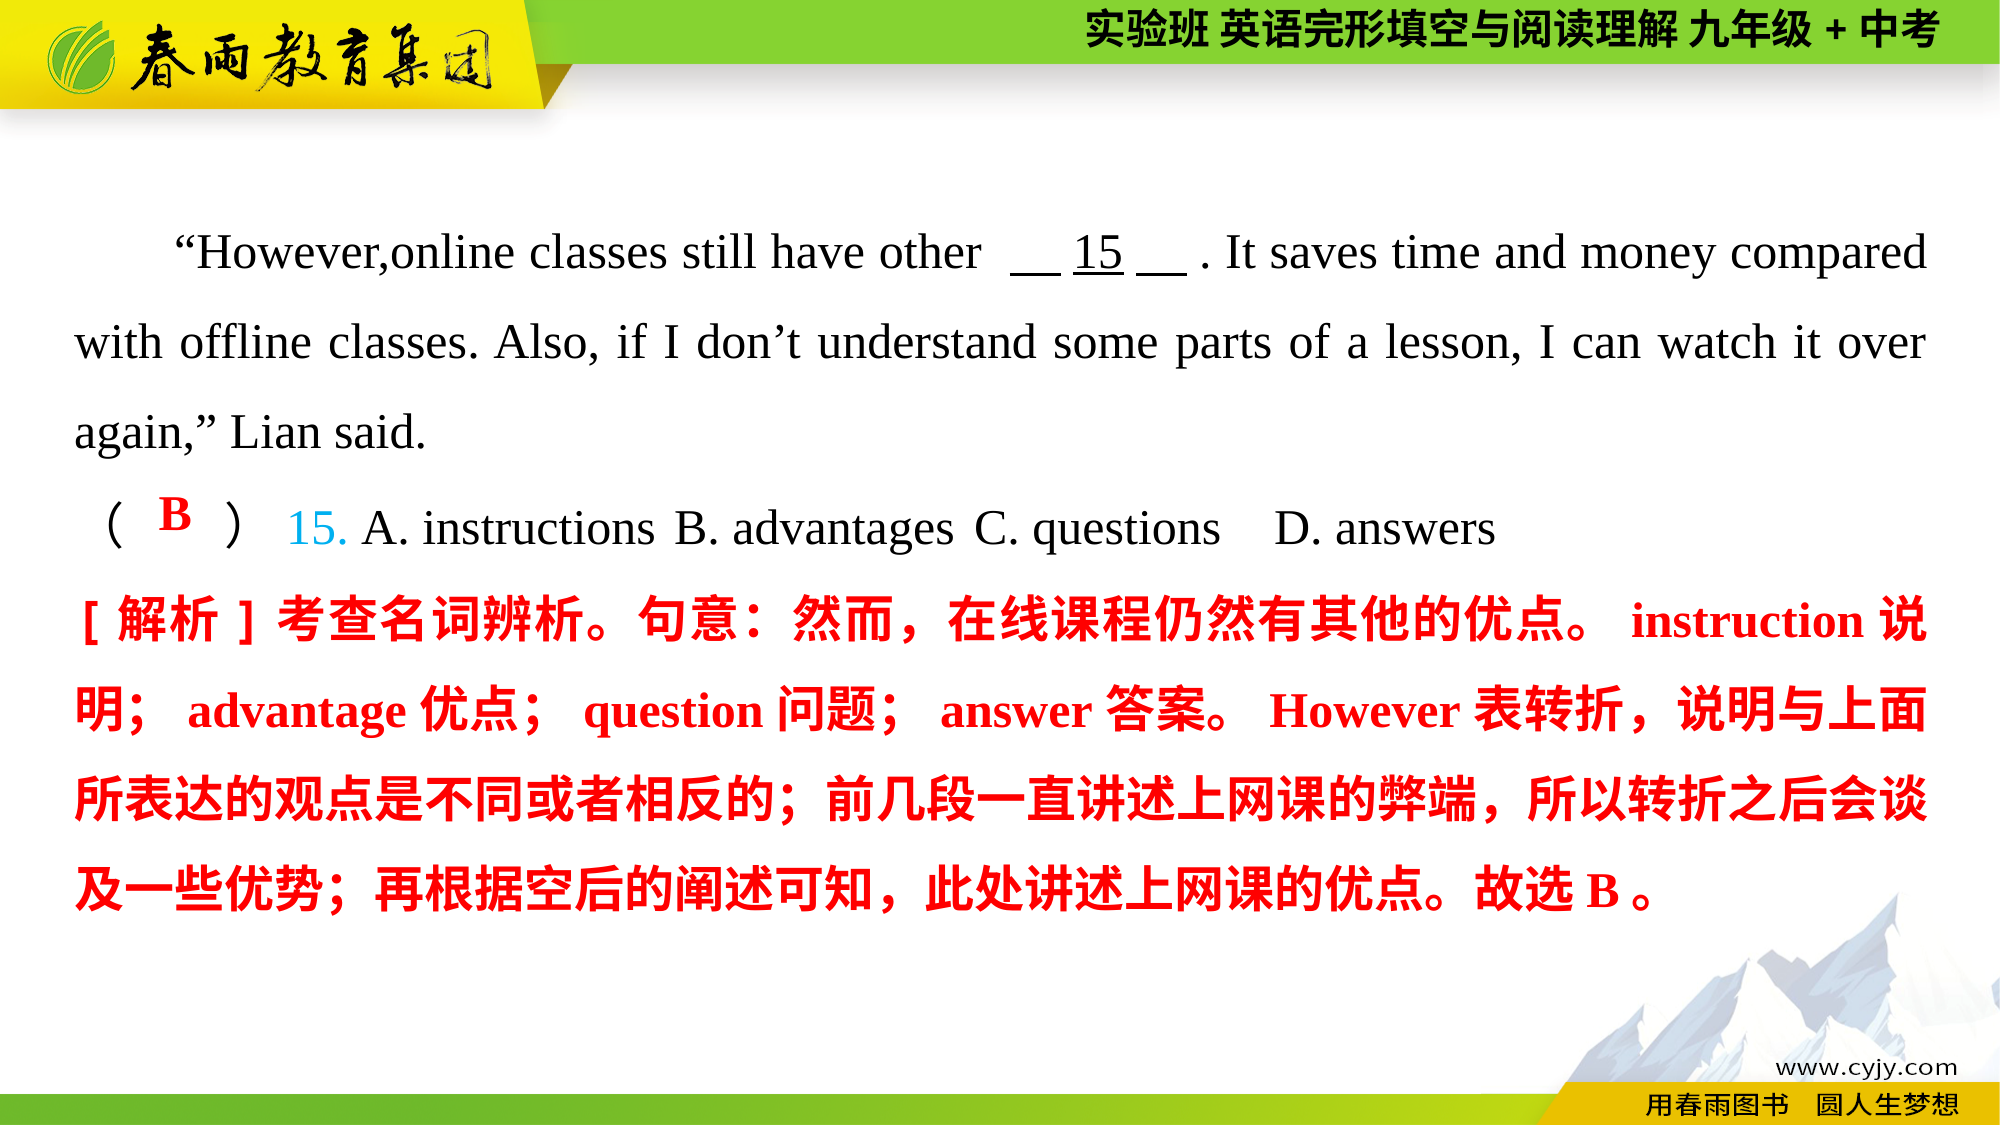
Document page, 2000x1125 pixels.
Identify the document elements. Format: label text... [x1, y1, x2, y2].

text_box B [143, 472, 207, 548]
list “However,online classes still have other 15 . It saves time and money compared with offline classes. Also, if I don’t understand some parts of a lesson, I can watch it over again,” Lian said. [59, 181, 1944, 456]
text_box [解析]考查名词辨析。句意：然而，在线课程仍然有其他的优点。instruction说明；advantage优点；question问题；answer答案。However表转折，说明与上面所表达的观点是不同或者相反的；前几段一直讲述上网课的弊端，所以转折之后会谈及一些优势；再根据空后的阐述可知，此处讲述上网课的优点。故选B。 [59, 562, 1944, 925]
picture [0, 0, 2000, 1125]
text_box （ ）15. A. instructions B. advantages C. questions D. answers [59, 456, 1944, 562]
